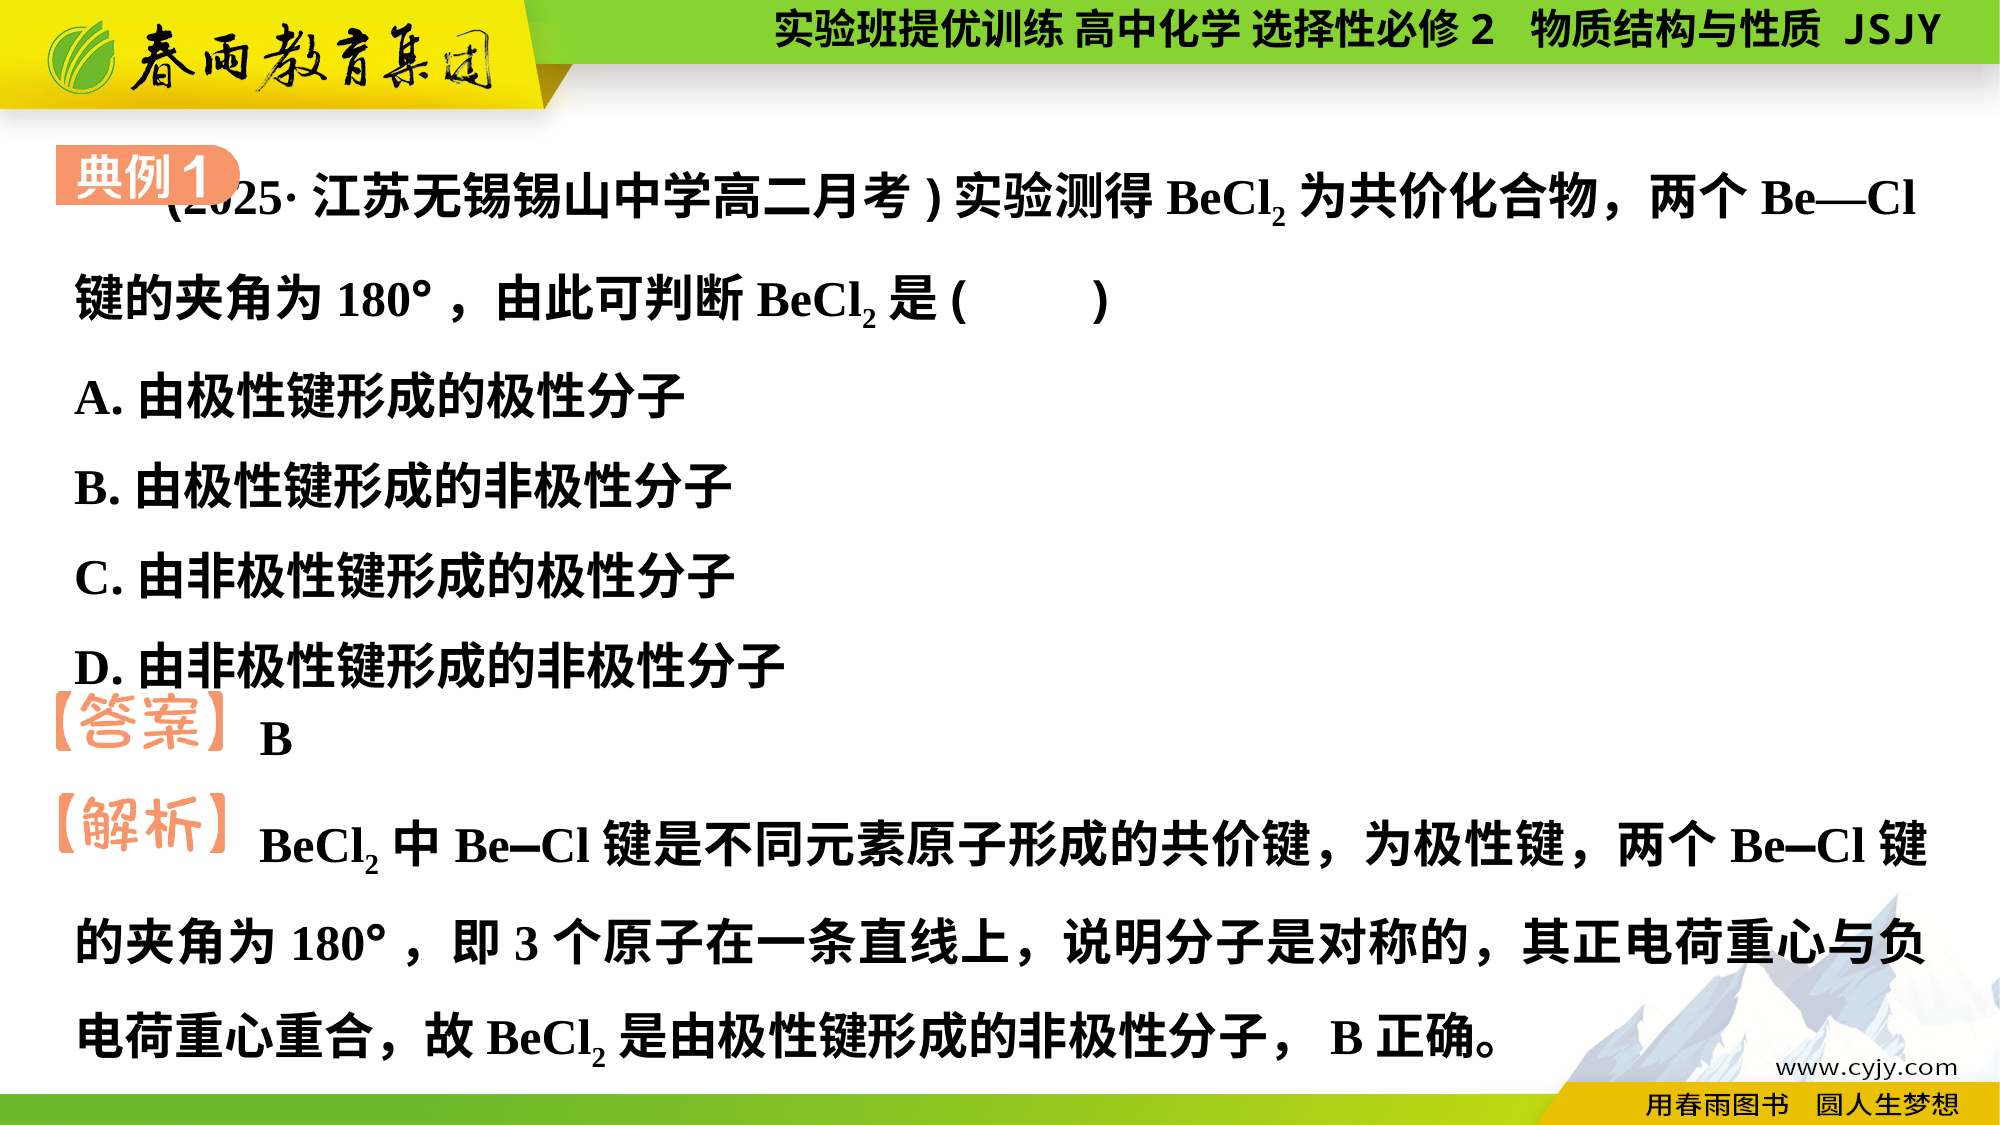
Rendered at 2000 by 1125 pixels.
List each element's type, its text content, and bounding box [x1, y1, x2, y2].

text_box BeCl2中Be—Cl键是不同元素原子形成的共价键，为极性键，两个Be—Cl键的夹角为180°，即3个原子在一条直线上，说明分子是对称的，其正电荷重心与负电荷重心重合，故BeCl2是由极性键形成的非极性分子，B正确。 [59, 770, 1944, 1081]
picture [0, 0, 2000, 1125]
text_box B [56, 668, 1944, 774]
list (2025·江苏无锡锡山中学高二月考)实验测得BeCl2为共价化合物，两个Be—Cl键的夹角为180°，由此可判断BeCl2是( ) A.由极性键形成的极性分子 B.由极性键形成的非极性分子 C.由非极性键形成的极性分子 D.由非极性键形成的非极性分子 [59, 122, 1944, 668]
